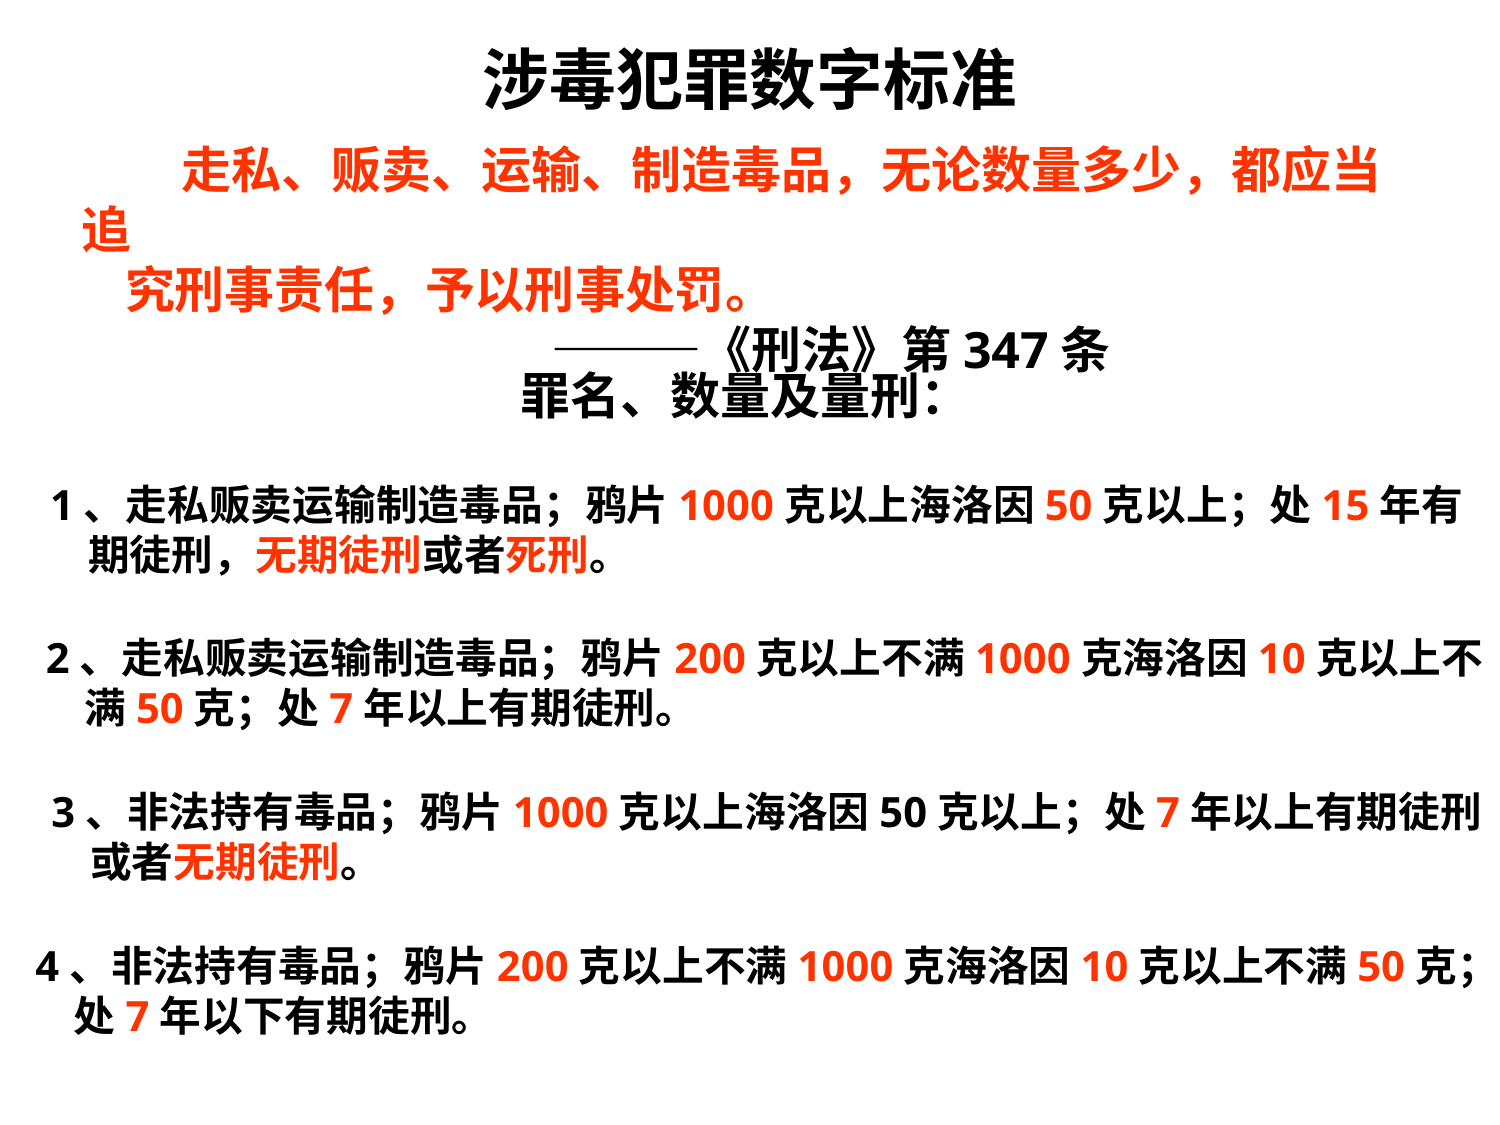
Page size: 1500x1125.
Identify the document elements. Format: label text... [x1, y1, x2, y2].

title 涉毒犯罪数字标准 [74, 0, 1426, 172]
text_box 4、非法持有毒品；鸦片200克以上不满1000克海洛因10克以上不满50克； 处7年以下有期徒刑。 [20, 931, 1500, 1047]
text_box 1、走私贩卖运输制造毒品；鸦片1000克以上海洛因50克以上；处15年有 期徒刑，无期徒刑或者死刑。 [35, 471, 1478, 586]
text_box 罪名、数量及量刑： [506, 357, 986, 433]
text_box 走私、贩卖、运输、制造毒品，无论数量多少，都应当追 究刑事责任，予以刑事处罚。 ———《刑法》第347条 [66, 160, 1404, 356]
text_box 3、非法持有毒品；鸦片1000克以上海洛因50克以上；处7年以上有期徒刑 或者无期徒刑。 [36, 778, 1498, 893]
text_box 2、走私贩卖运输制造毒品；鸦片200克以上不满1000克海洛因10克以上不 满50克；处7年以上有期徒刑。 [31, 624, 1498, 740]
